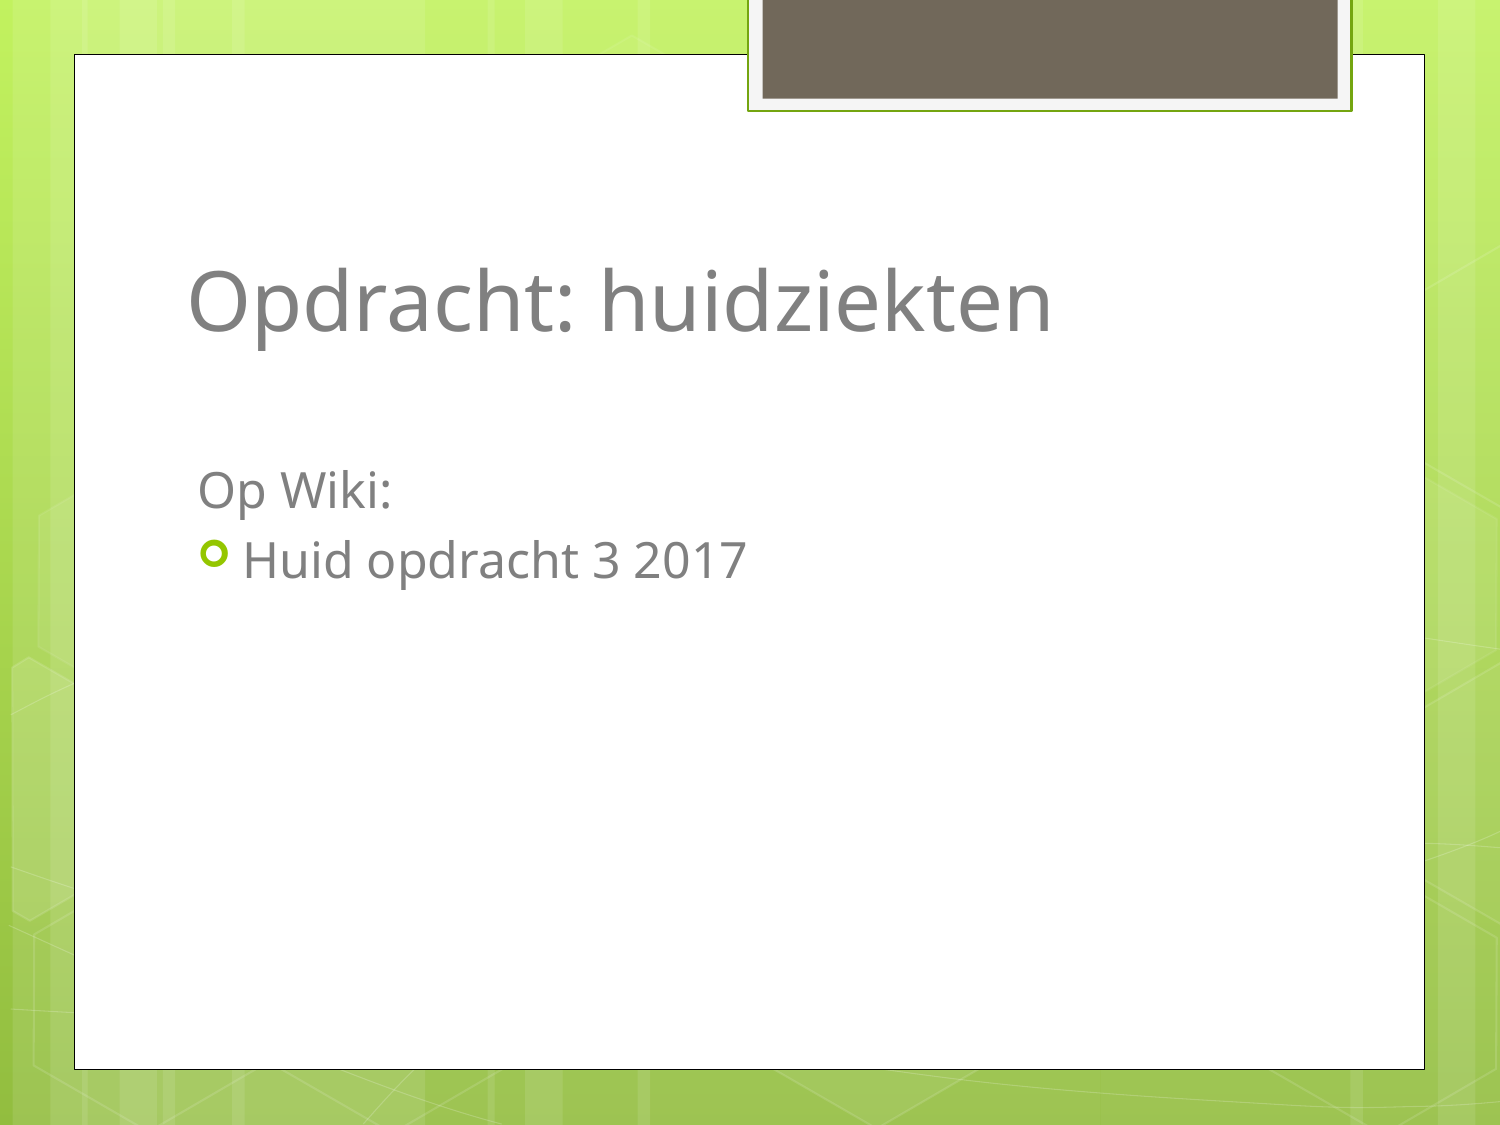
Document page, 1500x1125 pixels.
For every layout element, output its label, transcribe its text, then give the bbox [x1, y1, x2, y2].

title Opdracht: huidziekten [171, 168, 1324, 357]
list Op Wiki: Huid opdracht 3 2017 [171, 381, 1283, 957]
